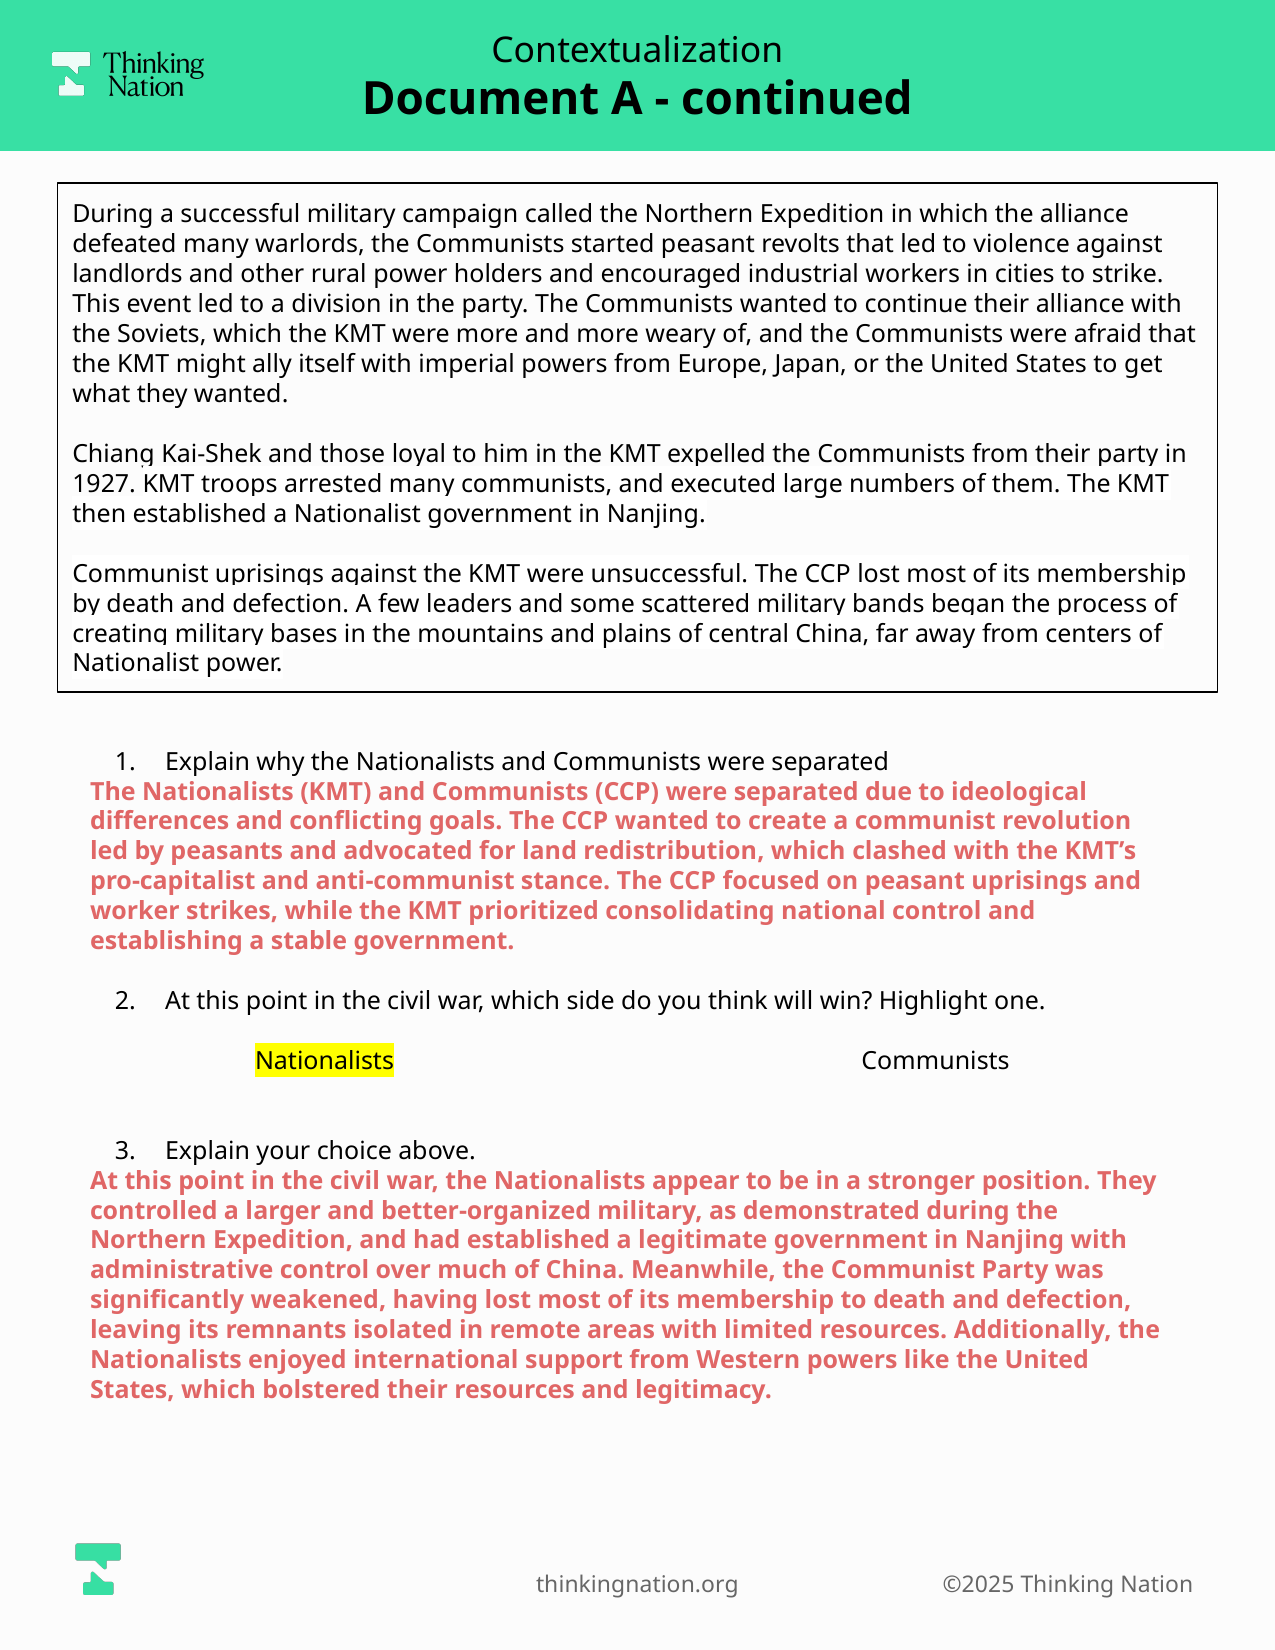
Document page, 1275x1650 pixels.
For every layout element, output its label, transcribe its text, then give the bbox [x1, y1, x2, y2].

text_box Explain why the Nationalists and Communists were separated The Nationalists (KMT) and Communists (CCP) were separated due to ideological differences and conflicting goals. The CCP wanted to create a communist revolution led by peasants and advocated for land redistribution, which clashed with the KMT’s pro-capitalist and anti-communist stance. The CCP focused on peasant uprisings and worker strikes, while the KMT prioritized consolidating national control and establishing a stable government. At this point in the civil war, which side do you think will win? Highlight one. Nationalists Communists Explain your choice above. At this point in the civil war, the Nationalists appear to be in a stronger position. They controlled a larger and better-organized military, as demonstrated during the Northern Expedition, and had established a legitimate government in Nanjing with administrative control over much of China. Meanwhile, the Communist Party was significantly weakened, having lost most of its membership to death and defection, leaving its remnants isolated in remote areas with limited resources. Additionally, the Nationalists enjoyed international support from Western powers like the United States, which bolstered their resources and legitimacy. [74, 729, 1190, 1419]
text_box ©2025 Thinking Nation [907, 1553, 1210, 1605]
picture [62, 1533, 134, 1605]
text_box During a successful military campaign called the Northern Expedition in which the alliance defeated many warlords, the Communists started peasant revolts that led to violence against landlords and other rural power holders and encouraged industrial workers in cities to strike. This event led to a division in the party. The Communists wanted to continue their alliance with the Soviets, which the KMT were more and more weary of, and the Communists were afraid that the KMT might ally itself with imperial powers from Europe, Japan, or the United States to get what they wanted. Chiang Kai-Shek and those loyal to him in the KMT expelled the Communists from their party in 1927. KMT troops arrested many communists, and executed large numbers of them. The KMT then established a Nationalist government in Nanjing. Communist uprisings against the KMT were unsuccessful. The CCP lost most of its membership by death and defection. A few leaders and some scattered military bands began the process of creating military bases in the mountains and plains of central China, far away from centers of Nationalist power. [57, 182, 1218, 692]
text_box Contextualization Document A - continued [0, 0, 1275, 151]
picture [35, 37, 210, 110]
text_box thinkingnation.org [486, 1553, 789, 1605]
